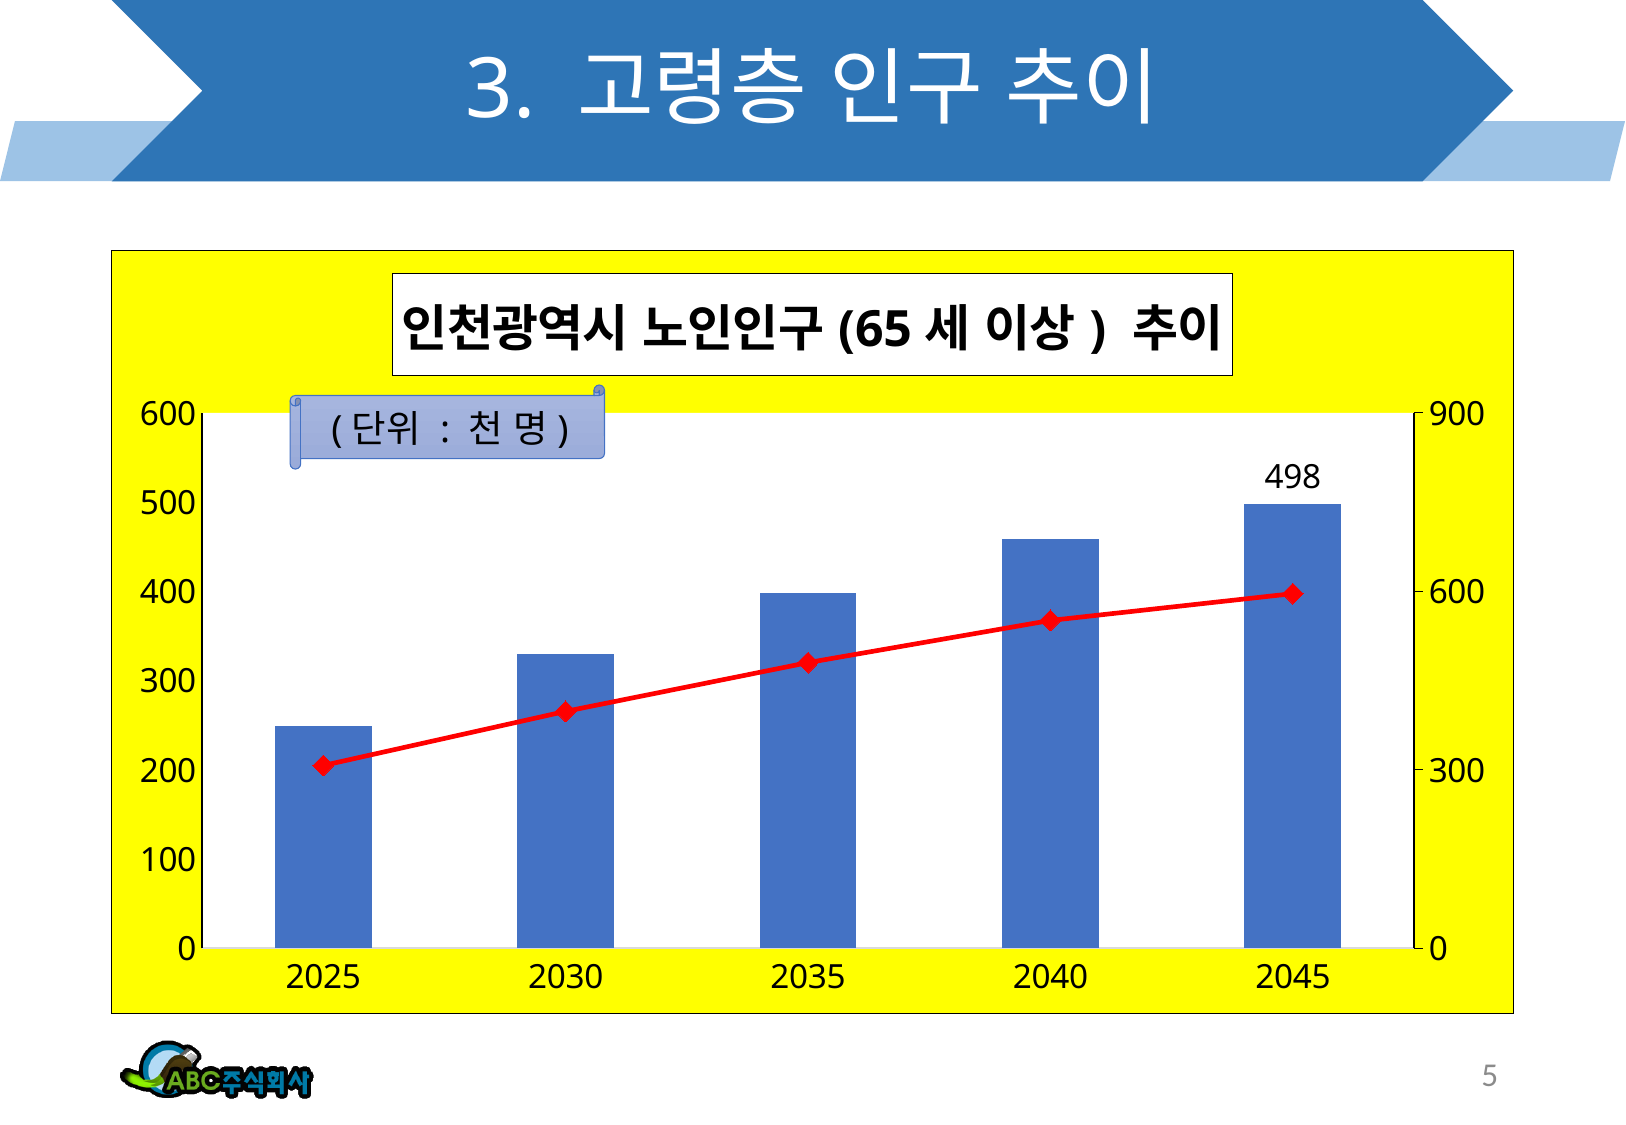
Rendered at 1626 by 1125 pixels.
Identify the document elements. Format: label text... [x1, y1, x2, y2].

title 3. 고령층 인구 추이 [0, 0, 1625, 182]
picture [111, 1034, 319, 1103]
chart [111, 250, 1514, 1014]
slide_number 5 [1147, 1042, 1514, 1103]
